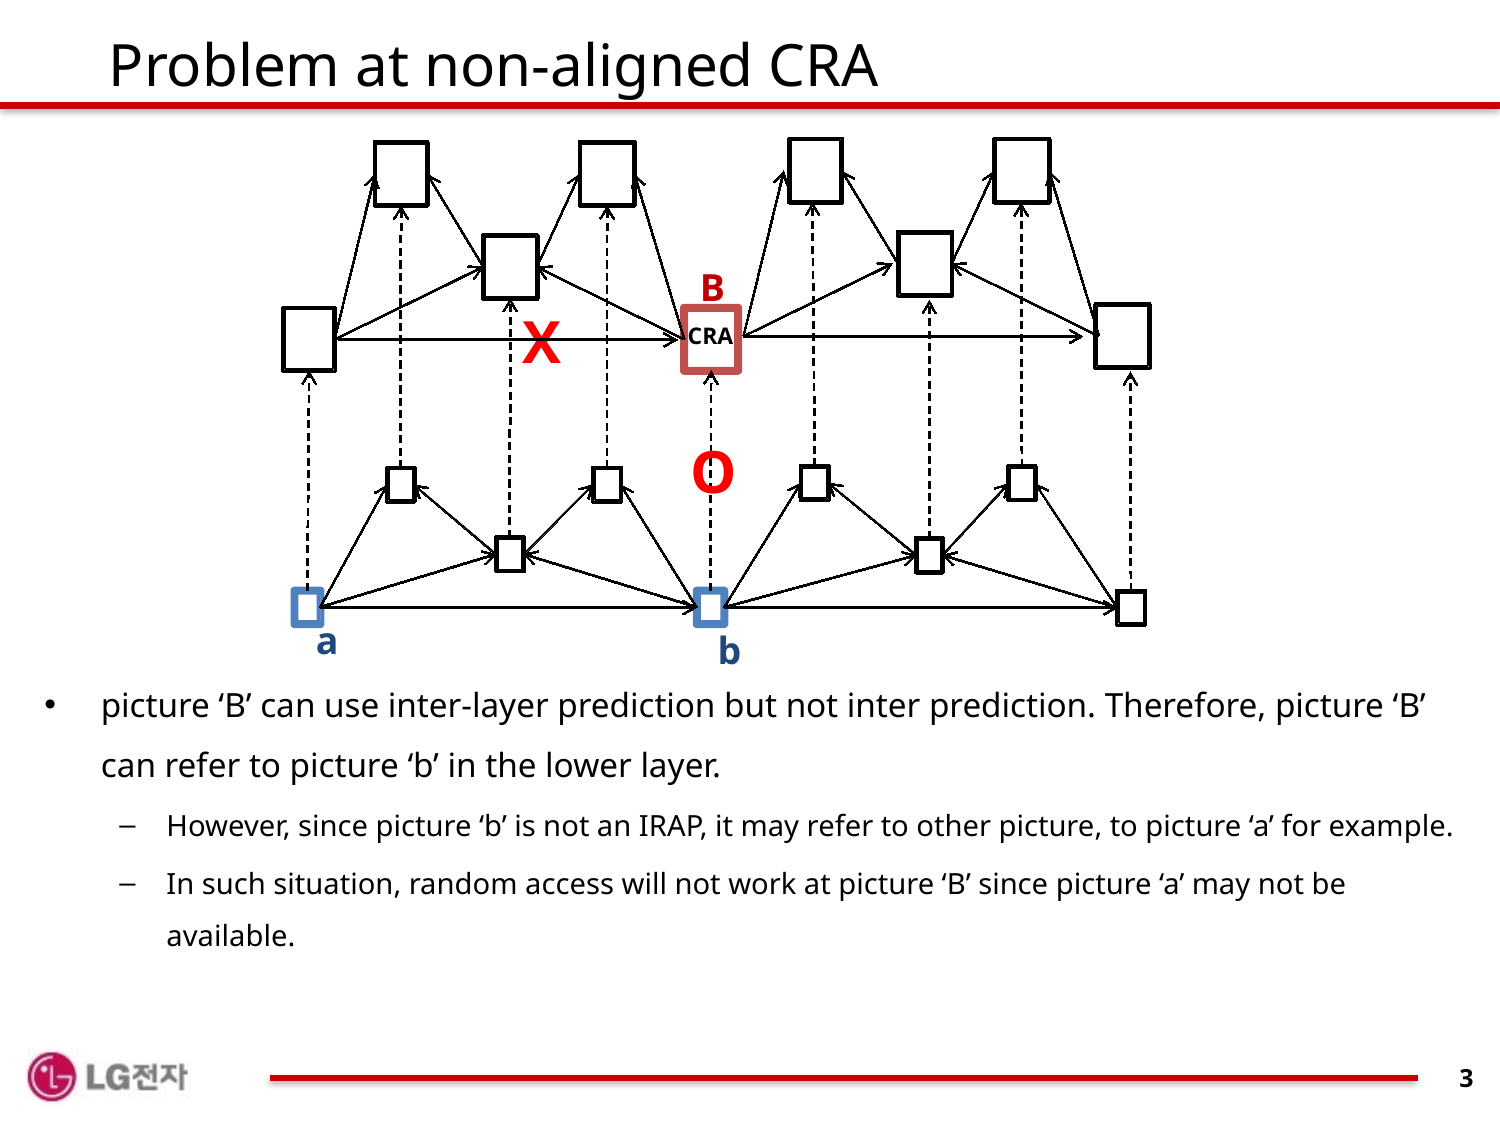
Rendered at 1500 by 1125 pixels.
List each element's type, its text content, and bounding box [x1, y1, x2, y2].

title Problem at non-aligned CRA [93, 32, 1243, 94]
text_box [828, 482, 917, 554]
text_box [338, 332, 678, 348]
text_box [803, 469, 826, 497]
text_box [582, 145, 632, 203]
text_box [992, 137, 1052, 205]
text_box [787, 137, 844, 205]
text_box [792, 141, 839, 200]
text_box [922, 300, 937, 314]
text_box [377, 145, 425, 203]
text_box [747, 170, 788, 314]
text_box [499, 540, 521, 569]
text_box [1093, 302, 1152, 370]
text_box [320, 606, 696, 615]
text_box [596, 470, 619, 499]
text_box [779, 262, 893, 320]
text_box [523, 550, 698, 608]
text_box [319, 484, 388, 606]
text_box [333, 173, 380, 339]
text_box [373, 140, 430, 208]
text_box [733, 303, 743, 314]
text_box [599, 205, 615, 220]
text_box [799, 464, 831, 502]
text_box [805, 205, 820, 216]
text_box [494, 535, 526, 573]
text_box [413, 484, 497, 553]
text_box [390, 470, 412, 499]
text_box [578, 140, 637, 186]
text_box [1006, 464, 1038, 502]
text_box [842, 170, 899, 264]
text_box [1120, 594, 1143, 622]
text_box [901, 235, 950, 293]
text_box [536, 173, 582, 267]
text_box [523, 484, 594, 553]
text_box [481, 233, 540, 301]
text_box CRA [672, 314, 779, 357]
text_box [334, 265, 484, 341]
text_box [701, 595, 720, 620]
text_box [301, 370, 317, 385]
text_box [896, 230, 954, 298]
text_box [941, 483, 1009, 555]
text_box [537, 265, 672, 335]
text_box [299, 595, 316, 620]
text_box [779, 329, 1083, 344]
text_box [725, 551, 917, 606]
text_box [950, 170, 996, 264]
text_box [631, 173, 678, 314]
text_box [486, 238, 535, 296]
text_box [385, 466, 417, 504]
text_box [319, 550, 497, 607]
text_box [723, 482, 801, 608]
text_box [1035, 483, 1119, 608]
picture [0, 1037, 249, 1125]
text_box b [702, 619, 750, 680]
text_box X [508, 341, 568, 383]
text_box [620, 484, 698, 606]
text_box [1011, 469, 1033, 498]
text_box [427, 173, 485, 266]
text_box [290, 586, 325, 629]
text_box [680, 357, 743, 375]
text_box [591, 466, 623, 504]
text_box [703, 370, 719, 385]
text_box [1013, 205, 1029, 217]
text_box [1045, 170, 1100, 335]
text_box [724, 606, 1116, 616]
text_box [680, 303, 685, 314]
text_box [914, 536, 945, 575]
text_box a [301, 609, 349, 670]
text_box [919, 541, 940, 570]
text_box [393, 205, 409, 220]
text_box O [676, 427, 736, 513]
text_box [1098, 307, 1147, 365]
text_box B [685, 256, 733, 317]
list picture ‘B’ can use inter-layer prediction but not inter prediction. Therefore, picture ‘B’ can refer to picture ‘b’ in the lower layer. However, since picture ‘b’ is not an IRAP, it may refer to other picture, to picture ‘a’ for example. In such situation, random access will not work at picture ‘B’ since picture ‘a’ may not be available. [29, 609, 1471, 1059]
slide_number 3 [1417, 1054, 1489, 1114]
text_box [1115, 589, 1147, 627]
text_box [1123, 371, 1138, 386]
text_box [578, 183, 637, 208]
text_box [692, 586, 729, 629]
text_box [689, 357, 734, 366]
text_box [942, 551, 1118, 609]
text_box [951, 262, 1100, 337]
text_box [281, 306, 337, 373]
text_box [502, 302, 508, 312]
text_box [286, 310, 332, 368]
text_box [997, 141, 1047, 200]
text_box X [508, 297, 568, 338]
